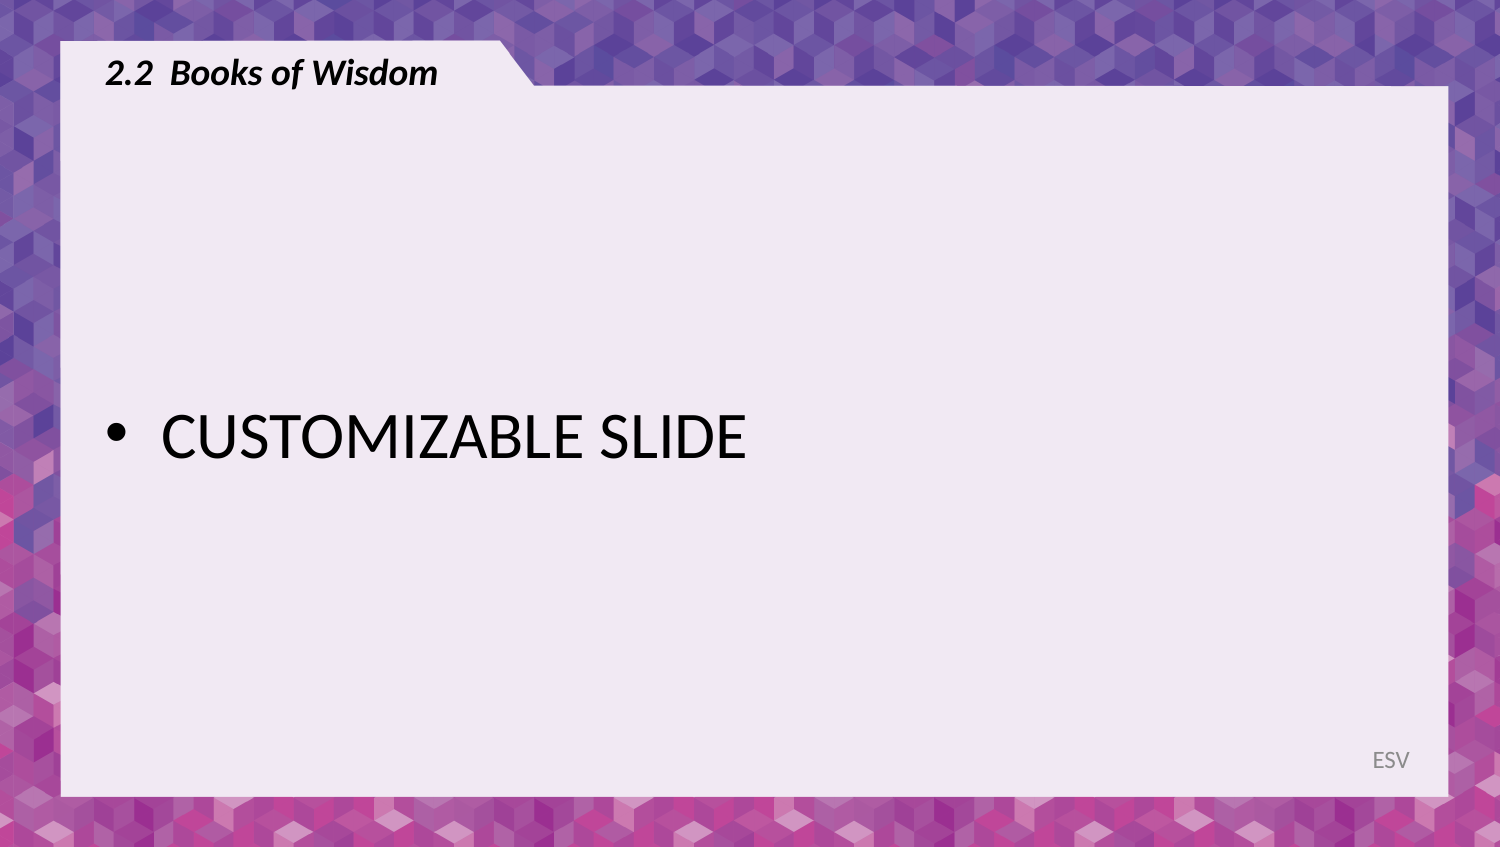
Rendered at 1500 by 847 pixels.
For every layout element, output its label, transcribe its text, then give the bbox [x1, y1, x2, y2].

footer ESV [950, 736, 1425, 782]
list CUSTOMIZABLE SLIDE [89, 141, 1403, 722]
title 2.2 Books of Wisdom [89, 33, 1420, 108]
picture [0, 0, 1500, 847]
